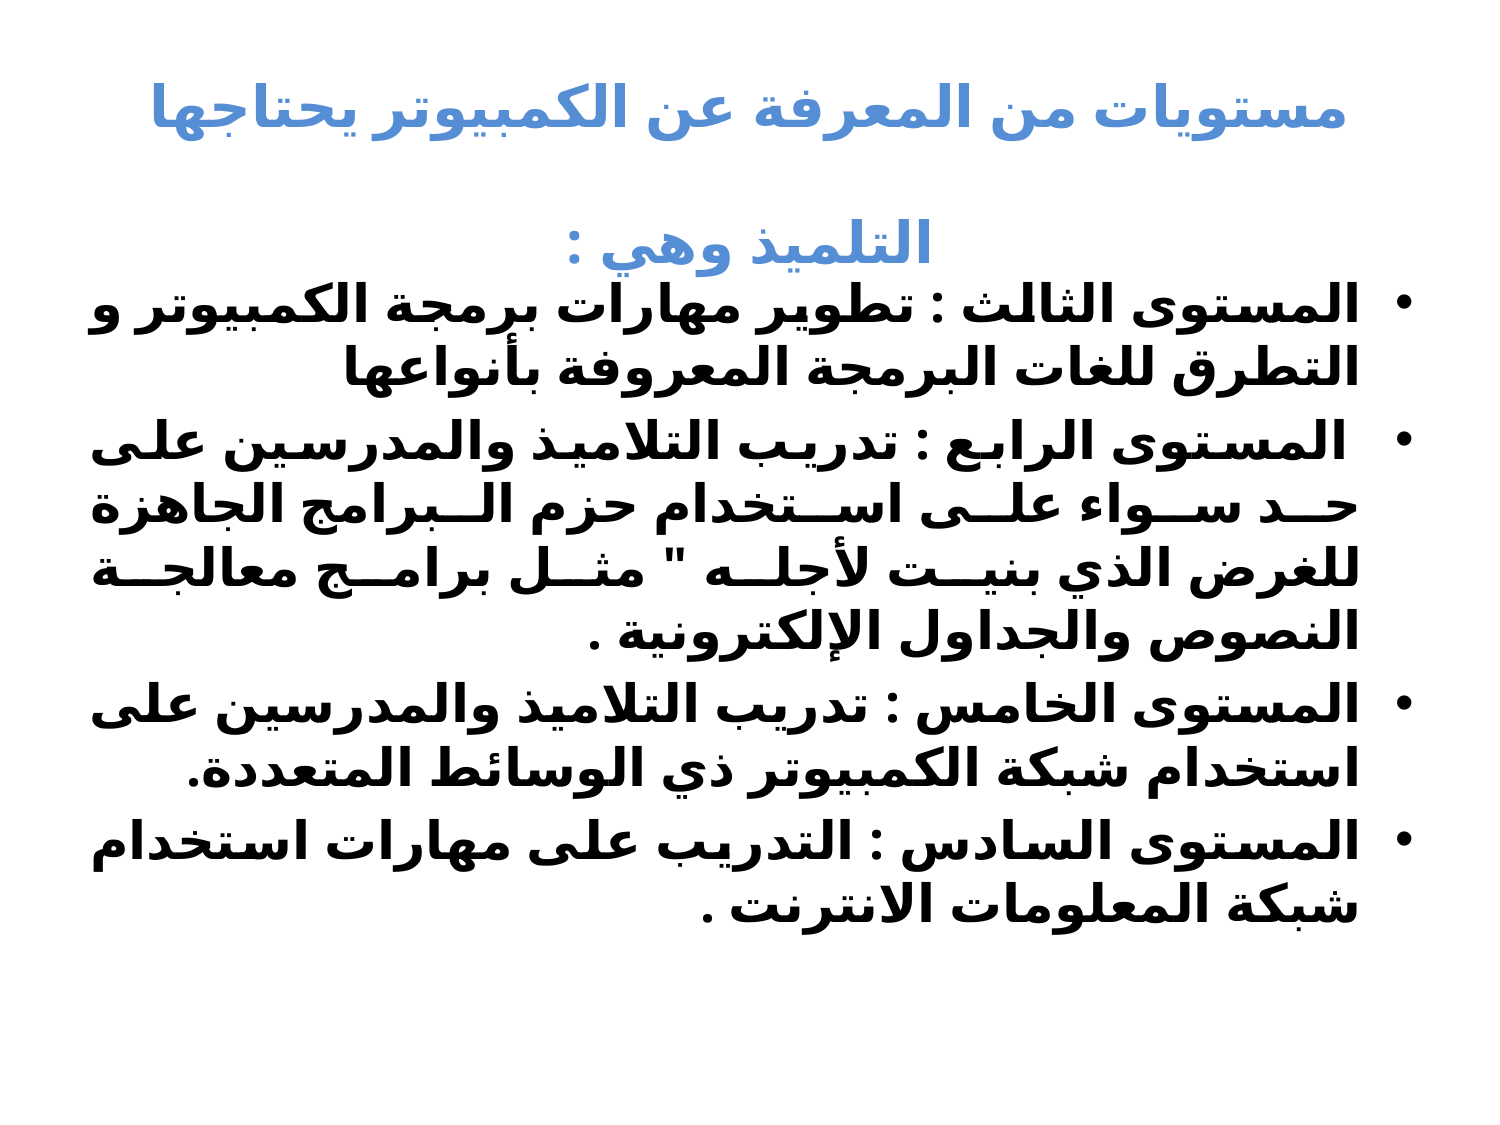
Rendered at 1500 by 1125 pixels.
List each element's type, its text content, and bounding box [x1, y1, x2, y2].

title مستويات من المعرفة عن الكمبيوتر يحتاجها التلميذ وهي : [75, 45, 1425, 233]
list المستوى الثالث : تطوير مهارات برمجة الكمبيوتر و التطرق للغات البرمجة المعروفة بأنواعها المستوى الرابع : تدريب التلاميذ والمدرسين على حد سواء على استخدام حزم البرامج الجاهزة للغرض الذي بنيت لأجله " مثل برامج معالجة النصوص والجداول الإلكترونية . المستوى الخامس : تدريب التلاميذ والمدرسين على استخدام شبكة الكمبيوتر ذي الوسائط المتعددة. المستوى السادس : التدريب على مهارات استخدام شبكة المعلومات الانترنت . [75, 262, 1425, 1005]
